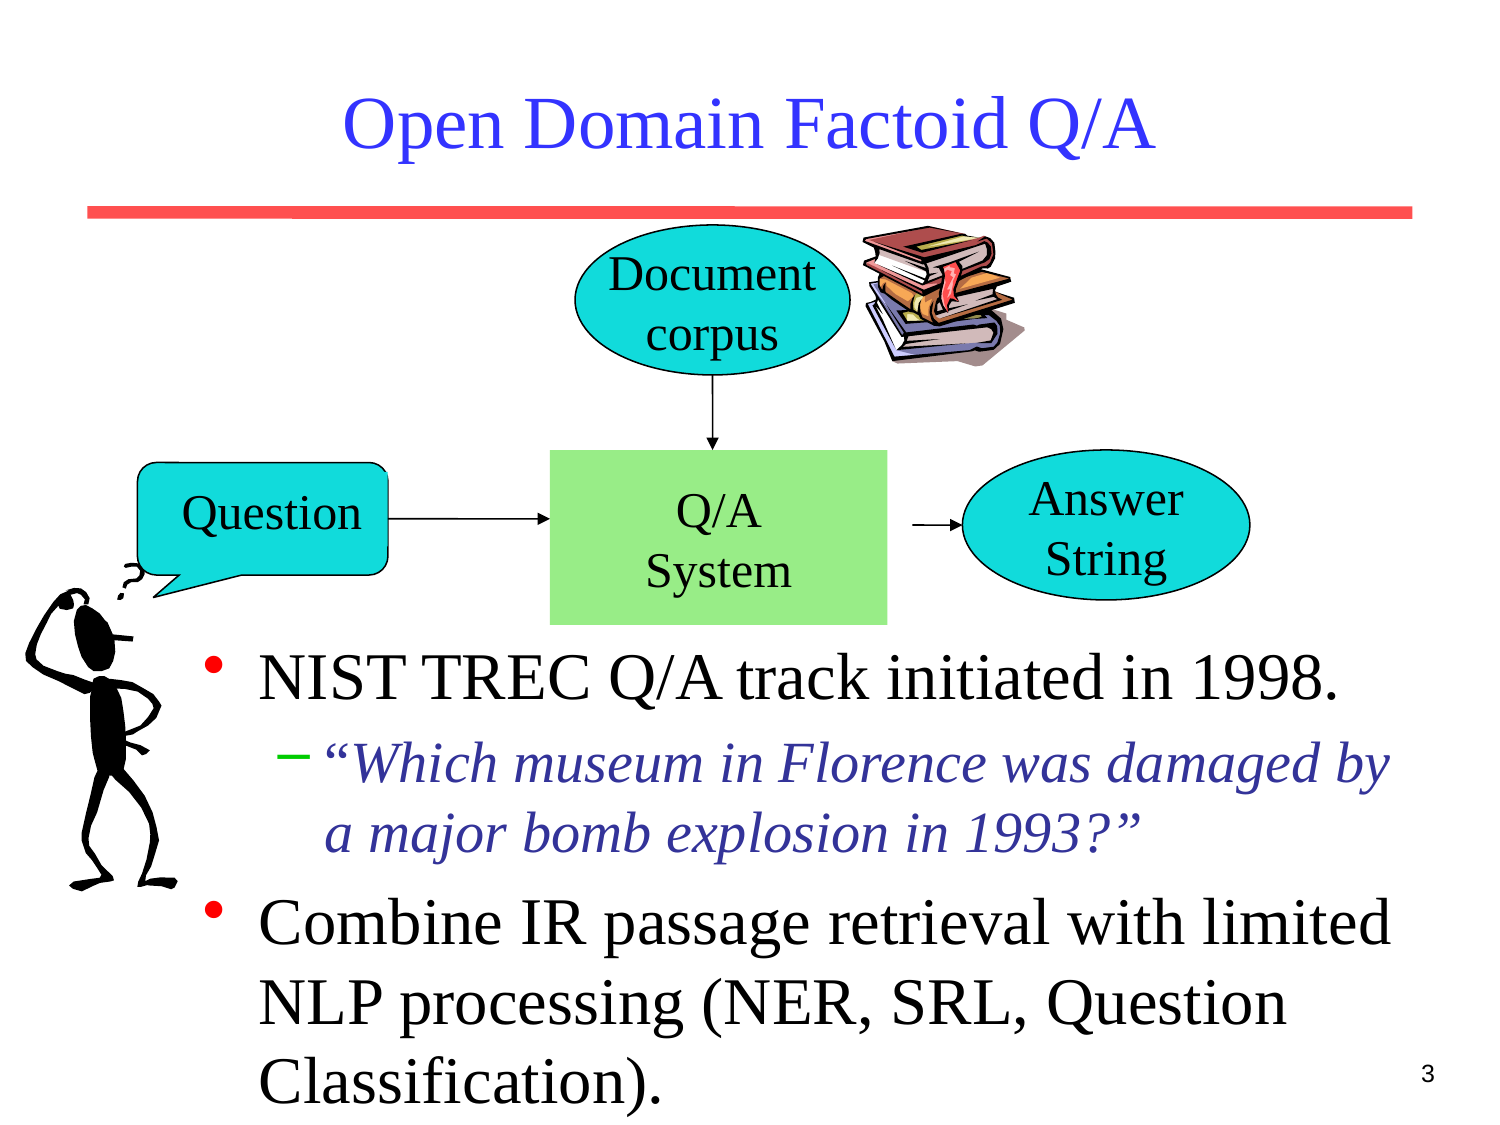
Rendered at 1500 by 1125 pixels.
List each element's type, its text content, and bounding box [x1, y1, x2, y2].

text_box Q/A System [549, 450, 888, 625]
text_box [912, 518, 963, 532]
text_box Answer String [962, 449, 1250, 600]
title Open Domain Factoid Q/A [112, 37, 1388, 200]
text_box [24, 462, 551, 892]
list NIST TREC Q/A track initiated in 1998. “Which museum in Florence was damaged by a major bomb explosion in 1993?” Combine IR passage retrieval with limited NLP processing (NER, SRL, Question Classification). [187, 624, 1438, 1088]
slide_number 3 [1137, 1050, 1450, 1125]
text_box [574, 224, 1027, 451]
